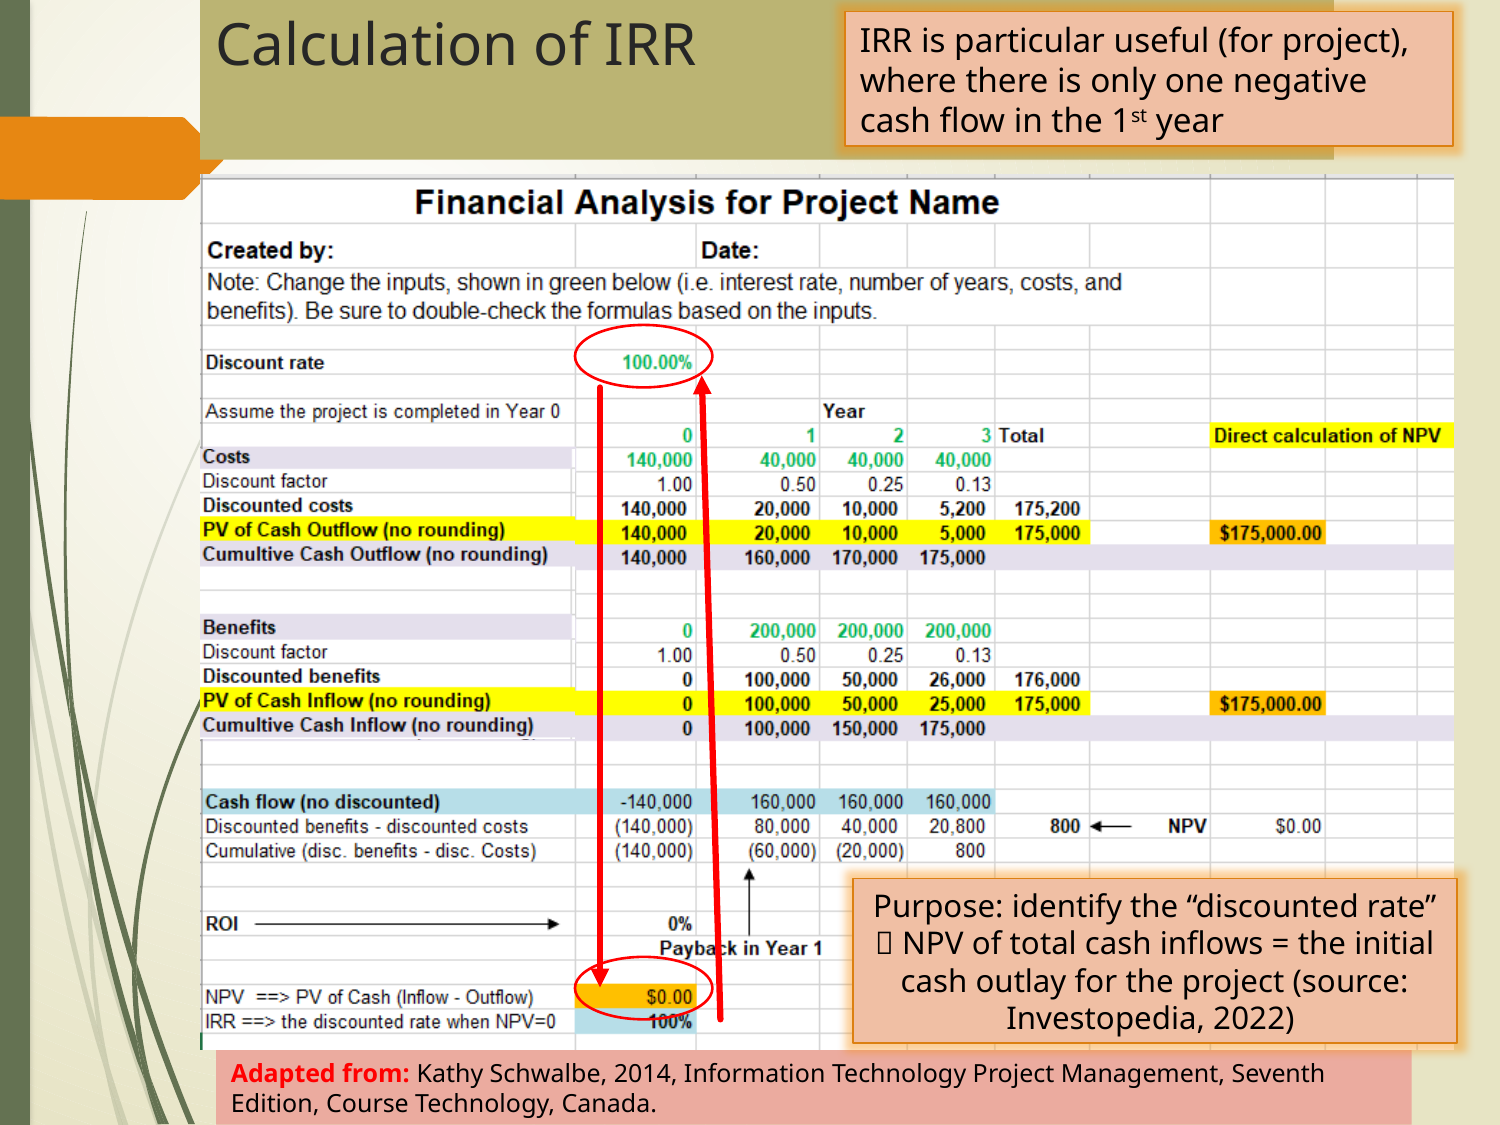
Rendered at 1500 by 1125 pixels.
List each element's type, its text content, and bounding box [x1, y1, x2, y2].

text_box IRR is particular useful (for project), where there is only one negative cash flow in the 1st year [844, 11, 1454, 147]
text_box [701, 375, 721, 1020]
text_box Adapted from: Kathy Schwalbe, 2014, Information Technology Project Management, Seventh Edition, Course Technology, Canada. [216, 1059, 1412, 1125]
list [199, 174, 1454, 1051]
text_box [574, 387, 697, 1020]
picture [199, 449, 575, 740]
title Calculation of IRR [200, 0, 836, 160]
